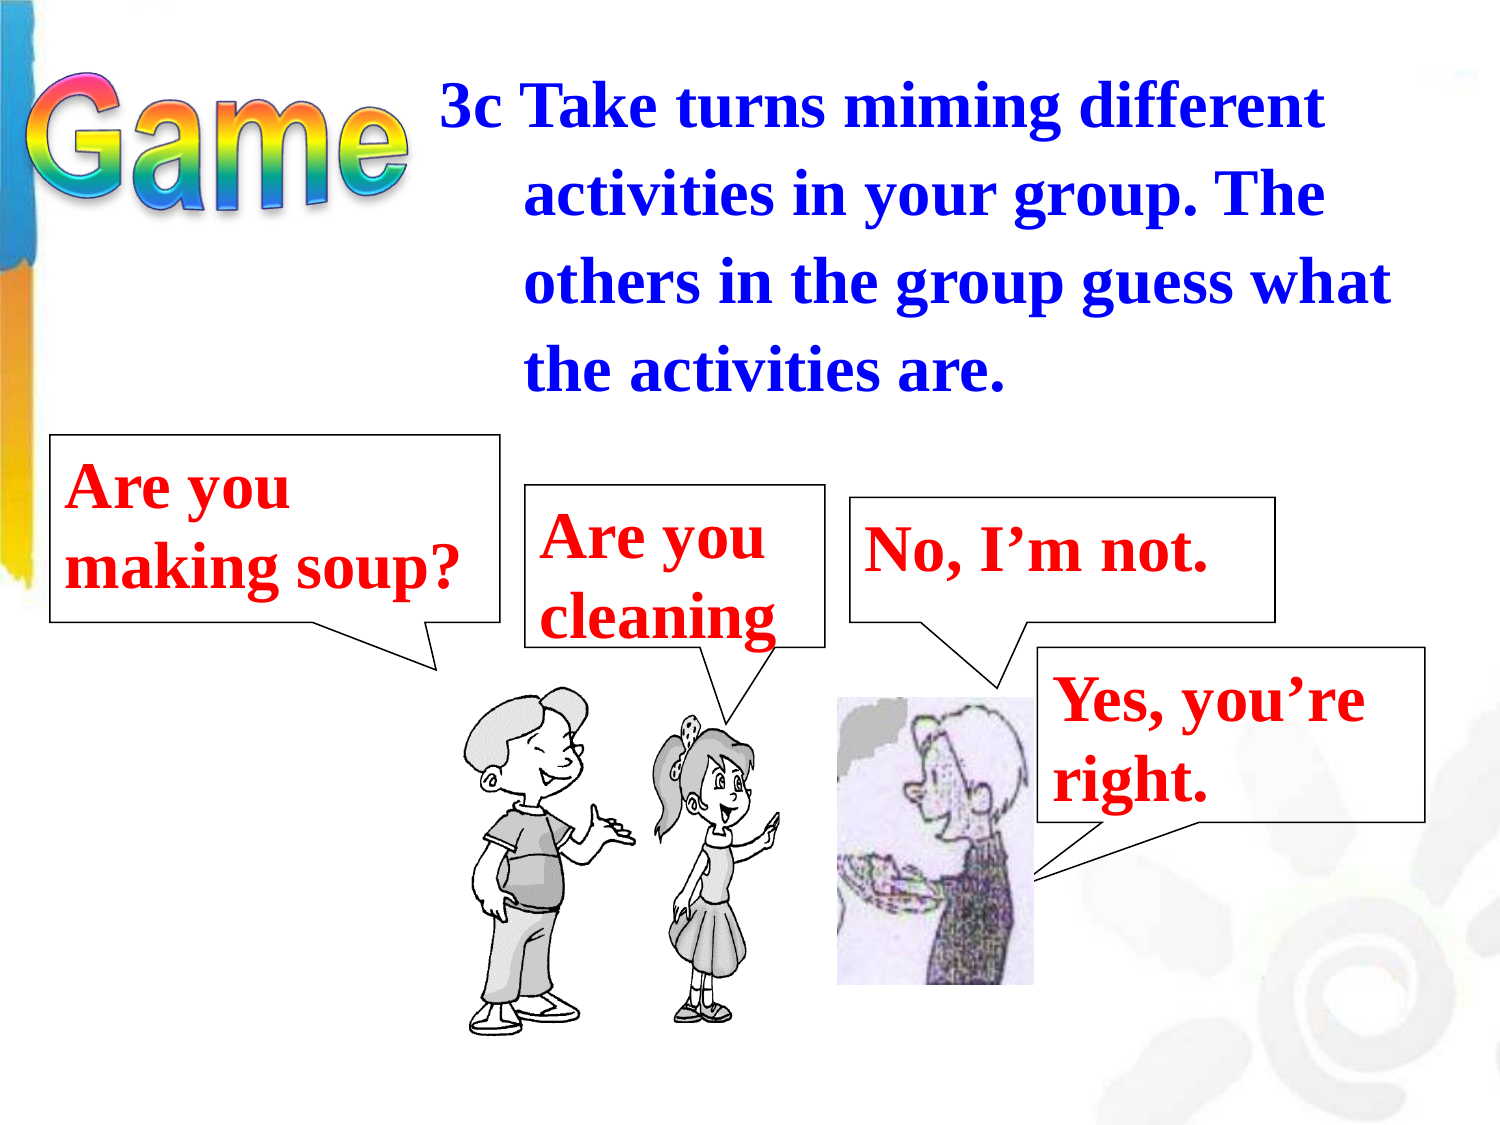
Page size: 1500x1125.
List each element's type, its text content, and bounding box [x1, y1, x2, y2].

text_box 3c Take turns miming different activities in your group. The others in the group guess what the activities are. [424, 45, 1463, 412]
text_box Yes, you’re right. [1037, 647, 1425, 880]
picture [0, 0, 1500, 1125]
text_box No, I’m not. [849, 497, 1276, 689]
text_box Are you making soup? [49, 434, 500, 670]
text_box Are you cleaning [524, 484, 825, 708]
